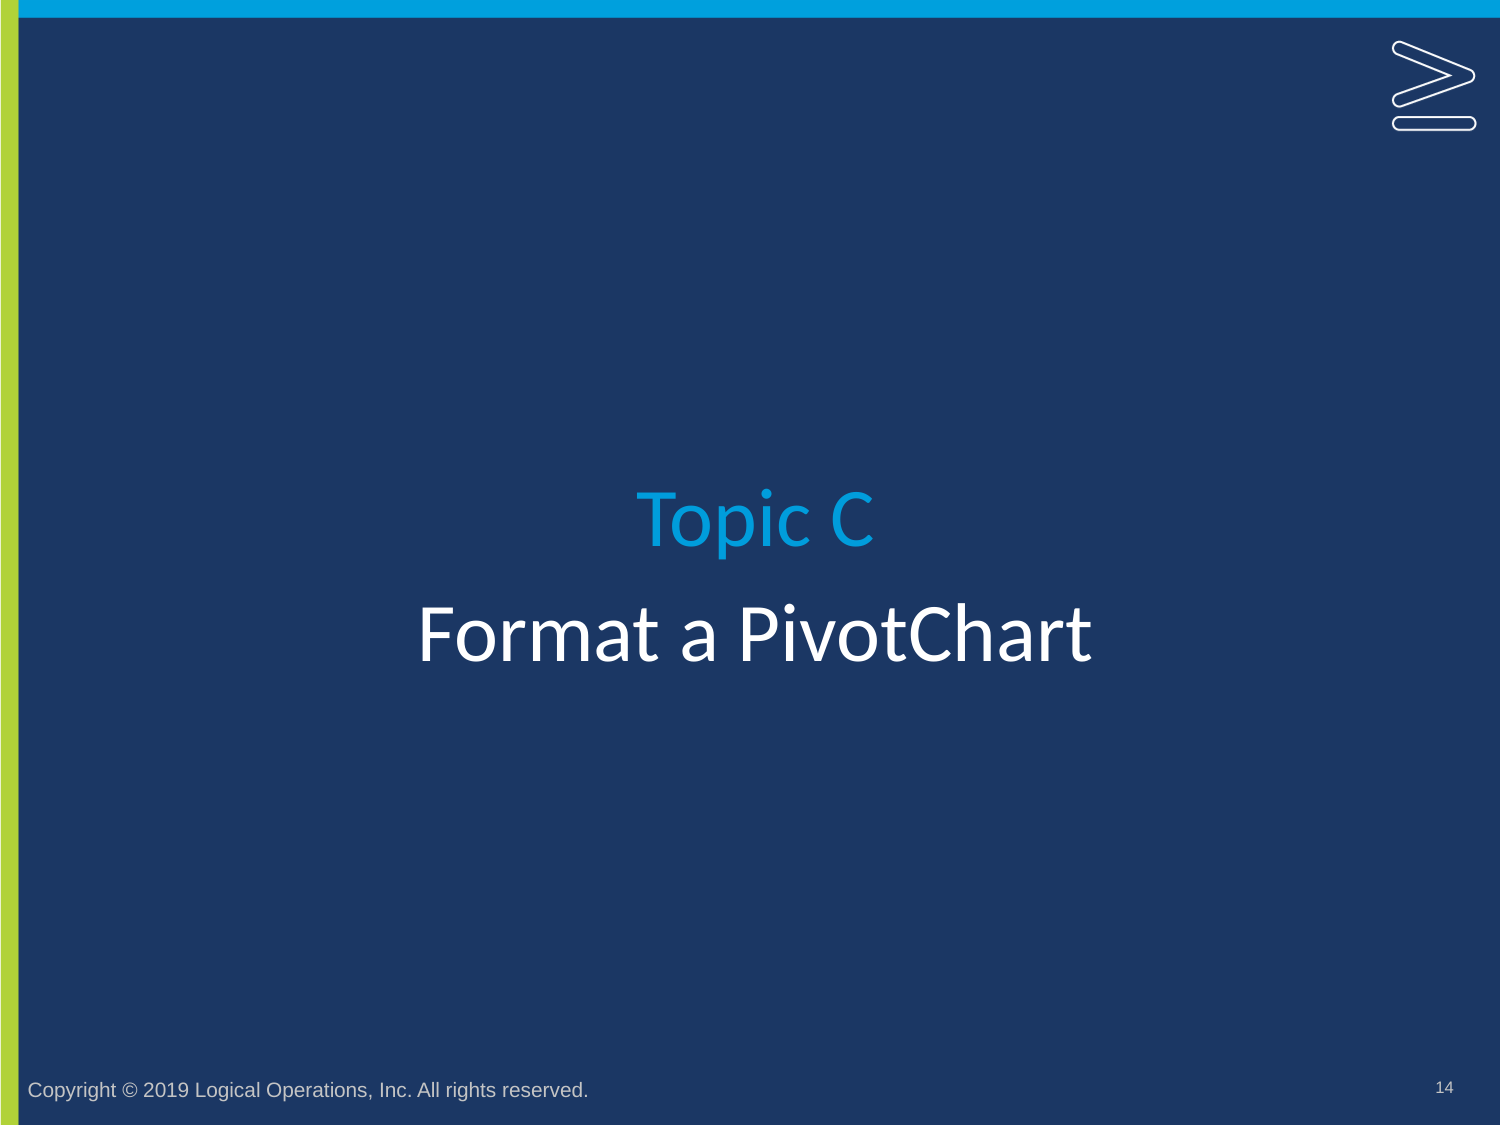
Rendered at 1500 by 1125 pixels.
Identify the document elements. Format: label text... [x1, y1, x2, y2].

slide_number 14 [1118, 1057, 1469, 1118]
title Format a PivotChart [118, 571, 1394, 795]
list Topic C [118, 324, 1394, 571]
picture [0, 0, 1500, 1125]
